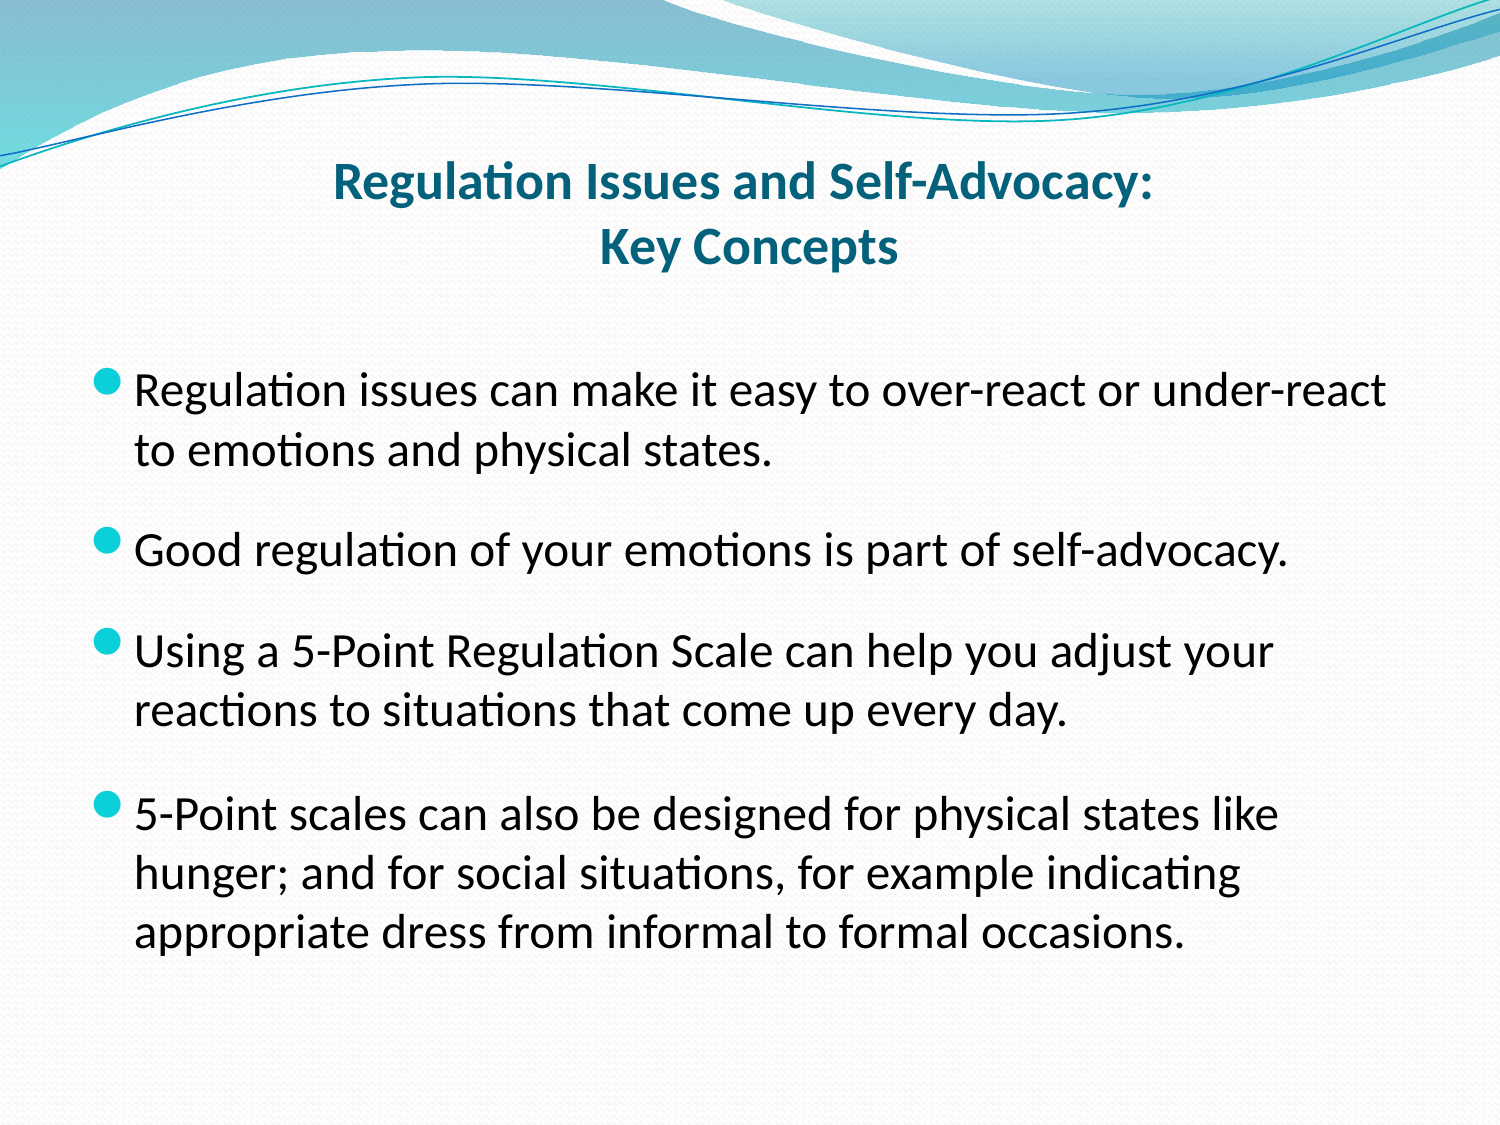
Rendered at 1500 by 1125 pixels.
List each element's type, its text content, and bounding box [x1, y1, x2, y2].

list Regulation issues can make it easy to over-react or under-react to emotions and physical states. Good regulation of your emotions is part of self-advocacy. Using a 5-Point Regulation Scale can help you adjust your reactions to situations that come up every day. 5-Point scales can also be designed for physical states like hunger; and for social situations, for example indicating appropriate dress from informal to formal occasions. [75, 350, 1425, 975]
title Regulation Issues and Self-Advocacy: Key Concepts [75, 137, 1425, 275]
